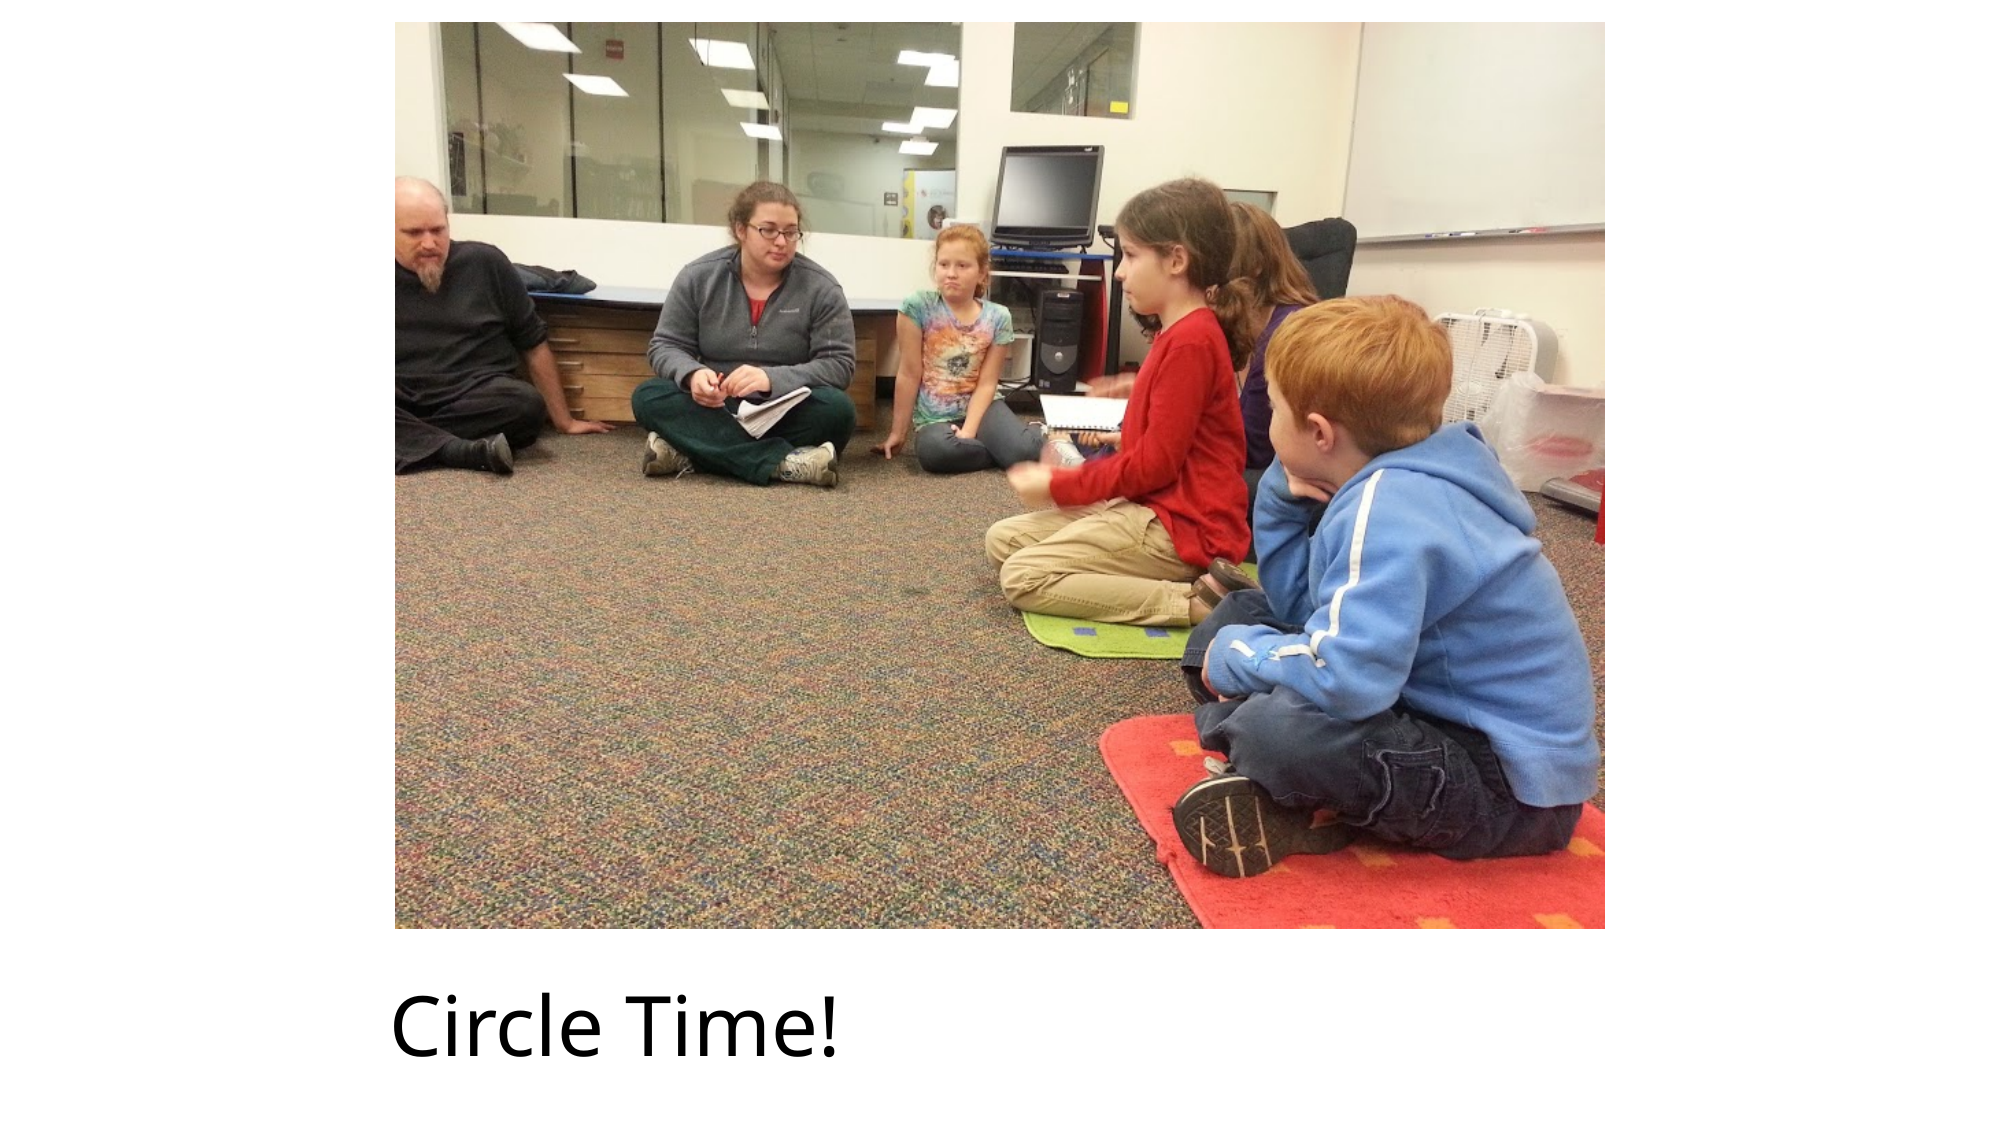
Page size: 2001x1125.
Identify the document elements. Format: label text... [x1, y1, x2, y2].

text_box Circle Time! [374, 976, 1584, 1090]
picture [395, 21, 1605, 929]
